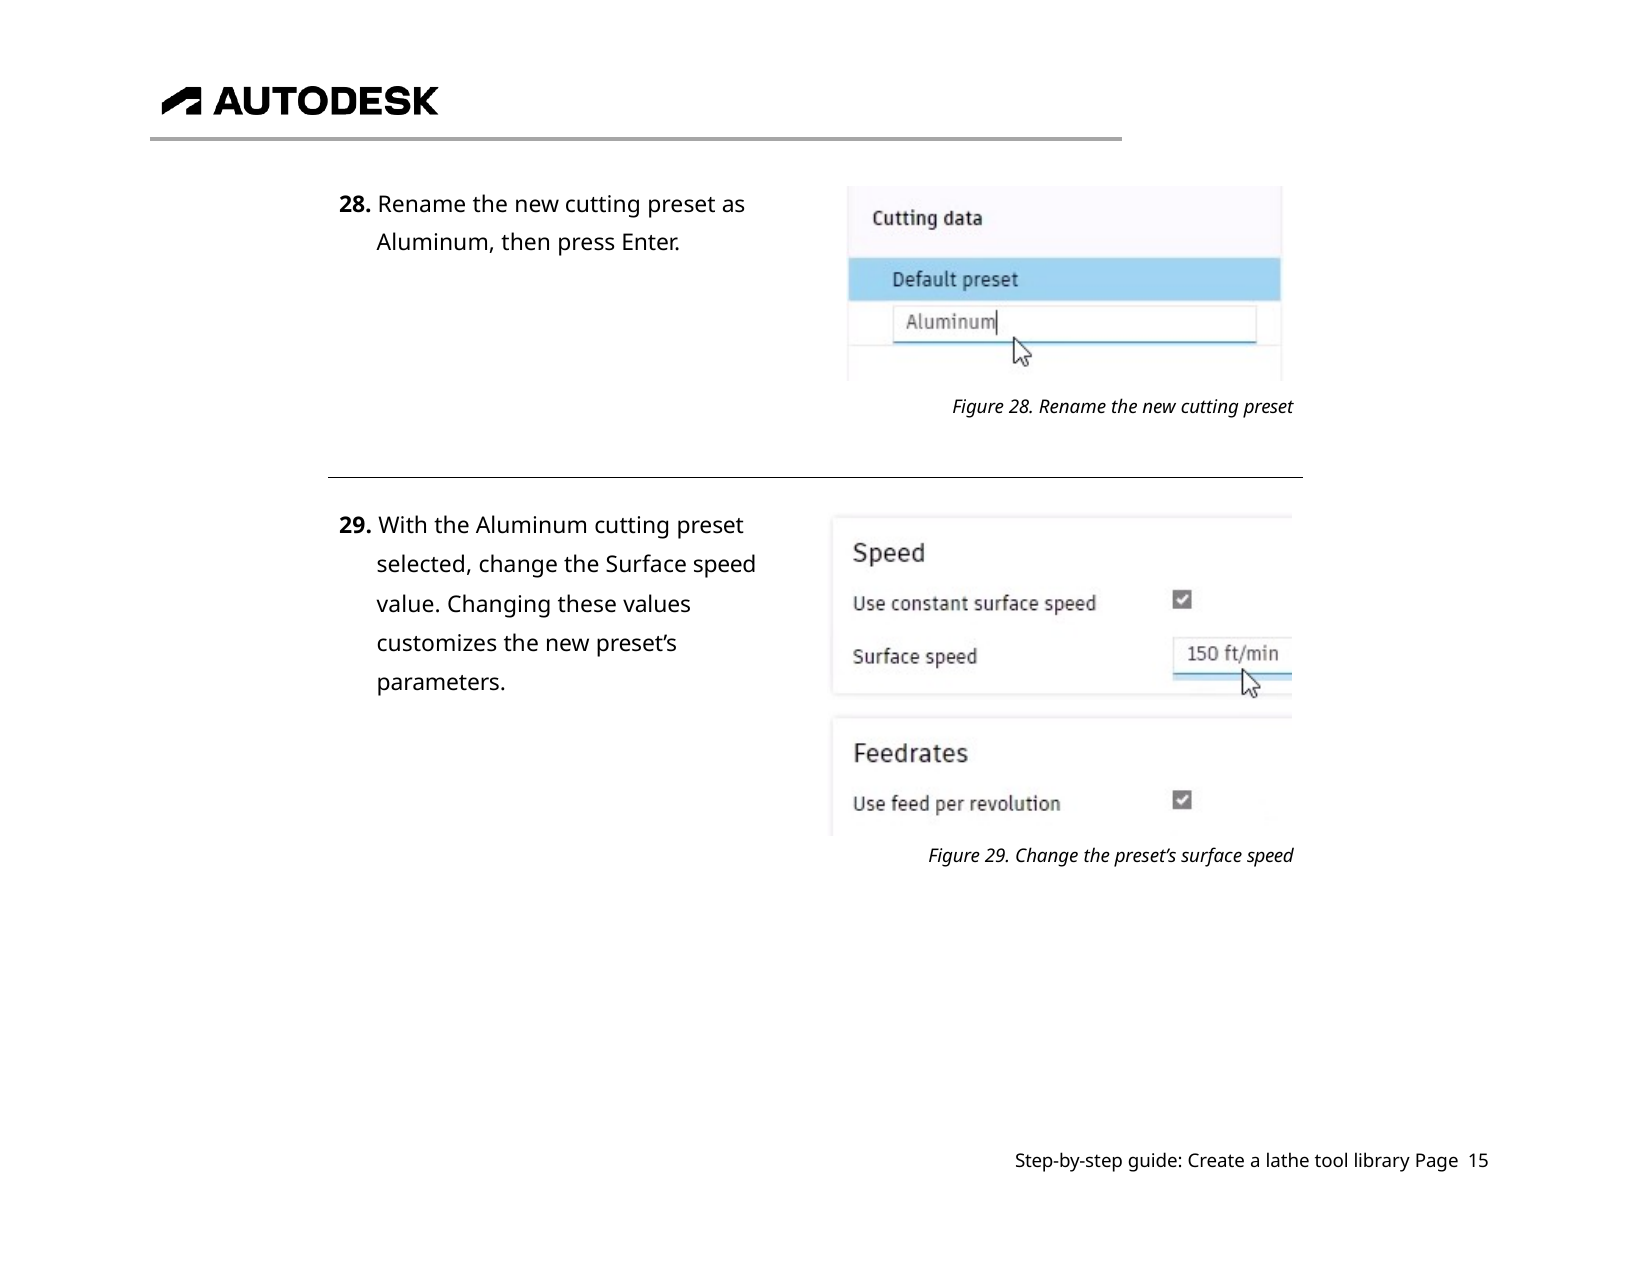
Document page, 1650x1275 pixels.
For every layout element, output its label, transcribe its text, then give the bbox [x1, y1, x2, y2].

table_cell Figure 29. Change the preset’s surface speed [792, 478, 1303, 881]
picture [827, 512, 1292, 836]
picture [846, 186, 1288, 381]
table_header Figure 28. Rename the new cutting preset [792, 187, 1303, 477]
slide_number Step-by-step guide: Create a lathe tool library Page 10 [1013, 1145, 1509, 1275]
table_header 28. Rename the new cutting preset as Aluminum, then press Enter. [328, 187, 792, 477]
picture [161, 86, 439, 115]
table_cell 29. With the Aluminum cutting preset selected, change the Surface speed value. Changing these values customizes the new preset’s parameters. [328, 478, 792, 881]
